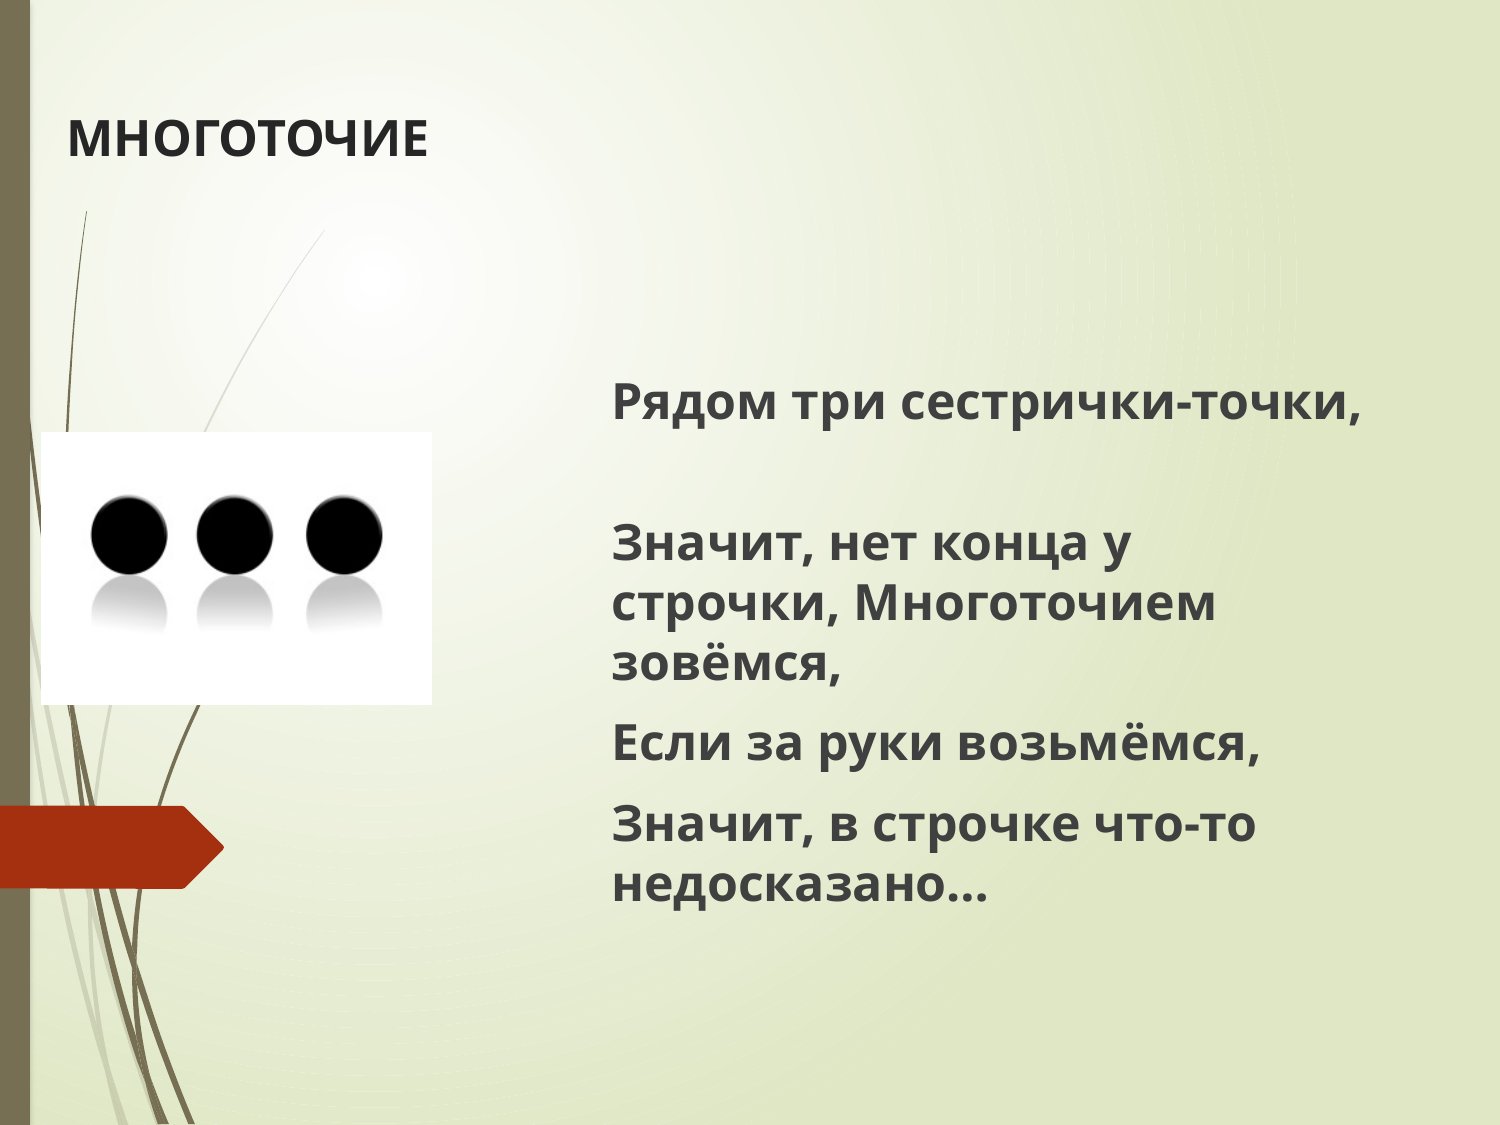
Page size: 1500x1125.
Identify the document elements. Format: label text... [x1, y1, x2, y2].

picture [41, 432, 432, 705]
list Рядом три сестрички-точки, Значит, нет конца у строчки, Многоточием зовёмся, Если за руки возьмёмся, Значит, в строчке что-то недосказано… [596, 361, 1388, 941]
title МНОГОТОЧИЕ [41, 54, 456, 175]
